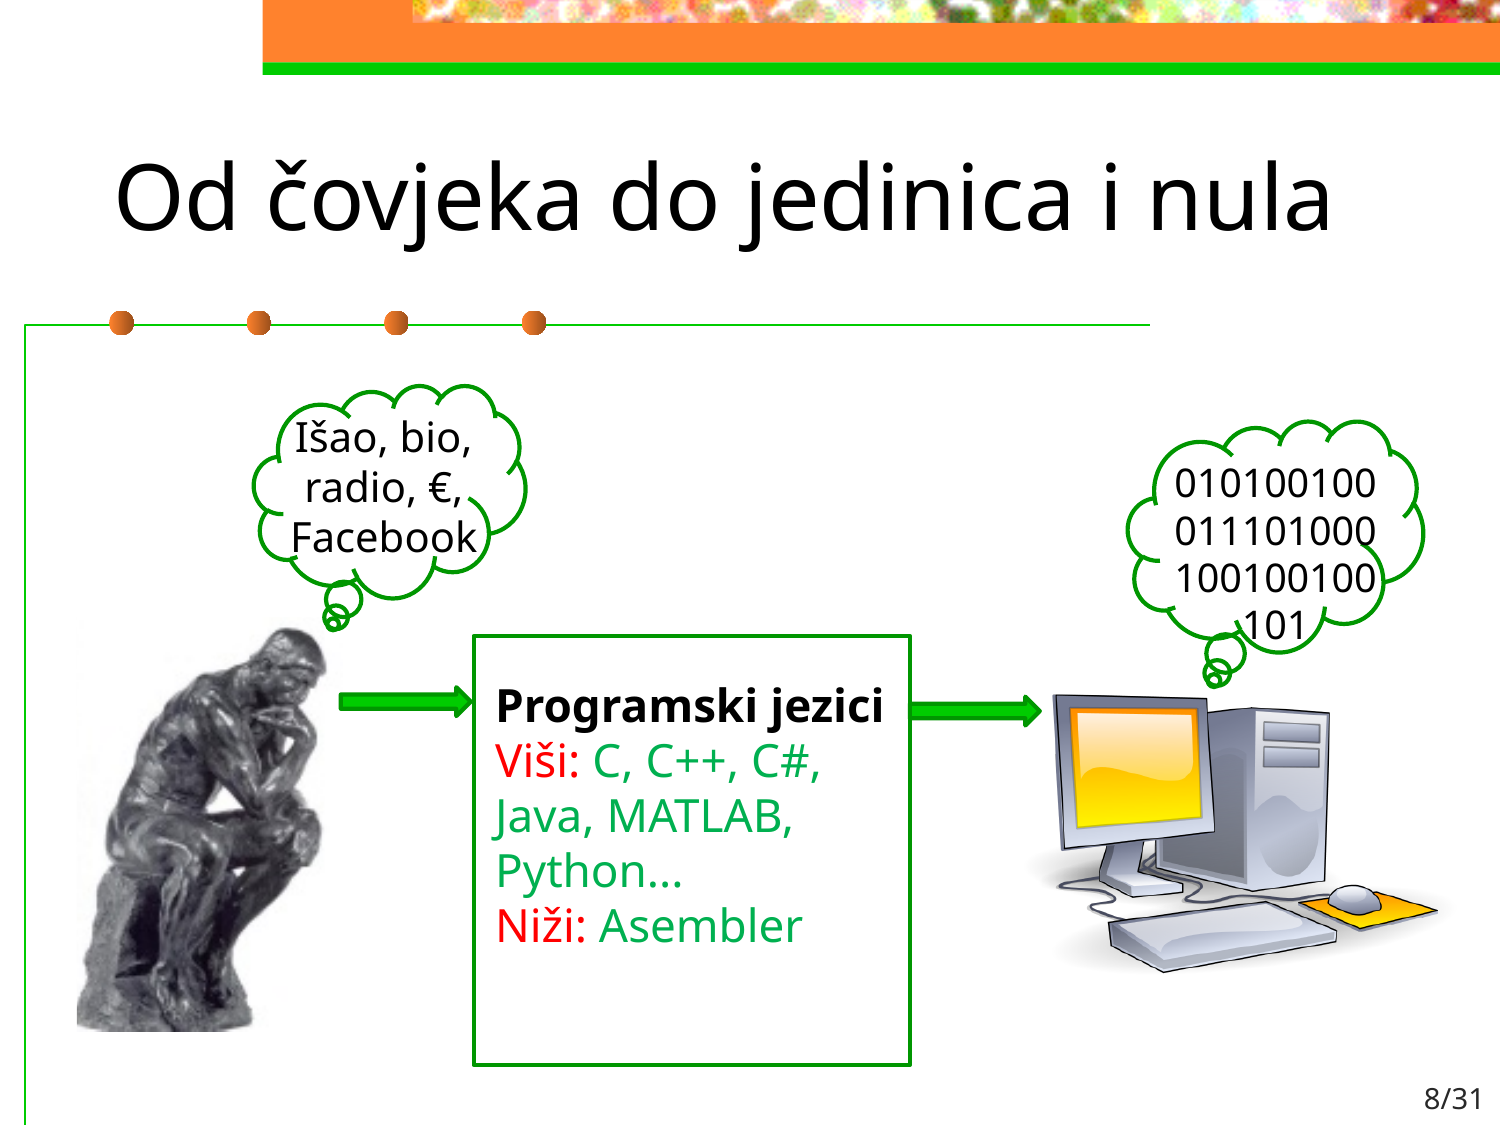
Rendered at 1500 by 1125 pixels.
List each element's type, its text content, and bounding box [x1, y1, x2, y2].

text_box Išao, bio, radio, €, Facebook [242, 403, 526, 569]
picture [412, 0, 1500, 23]
text_box [907, 701, 1015, 721]
text_box [359, 685, 473, 719]
text_box 010100100011101000100100100101 [1151, 450, 1400, 607]
text_box [1400, 452, 1426, 579]
text_box [344, 383, 494, 403]
text_box 8/31 [1374, 1072, 1500, 1123]
text_box [472, 634, 912, 1067]
text_box [1171, 419, 1395, 450]
text_box Programski jezici Viši: C, C++, C#, Java, MATLAB, Python... Niži: Asembler [480, 669, 904, 960]
text_box [293, 569, 472, 617]
title Od čovjeka do jedinica i nula [87, 99, 1363, 288]
picture [1020, 608, 1460, 1048]
text_box [1125, 496, 1151, 607]
picture [76, 617, 355, 1032]
